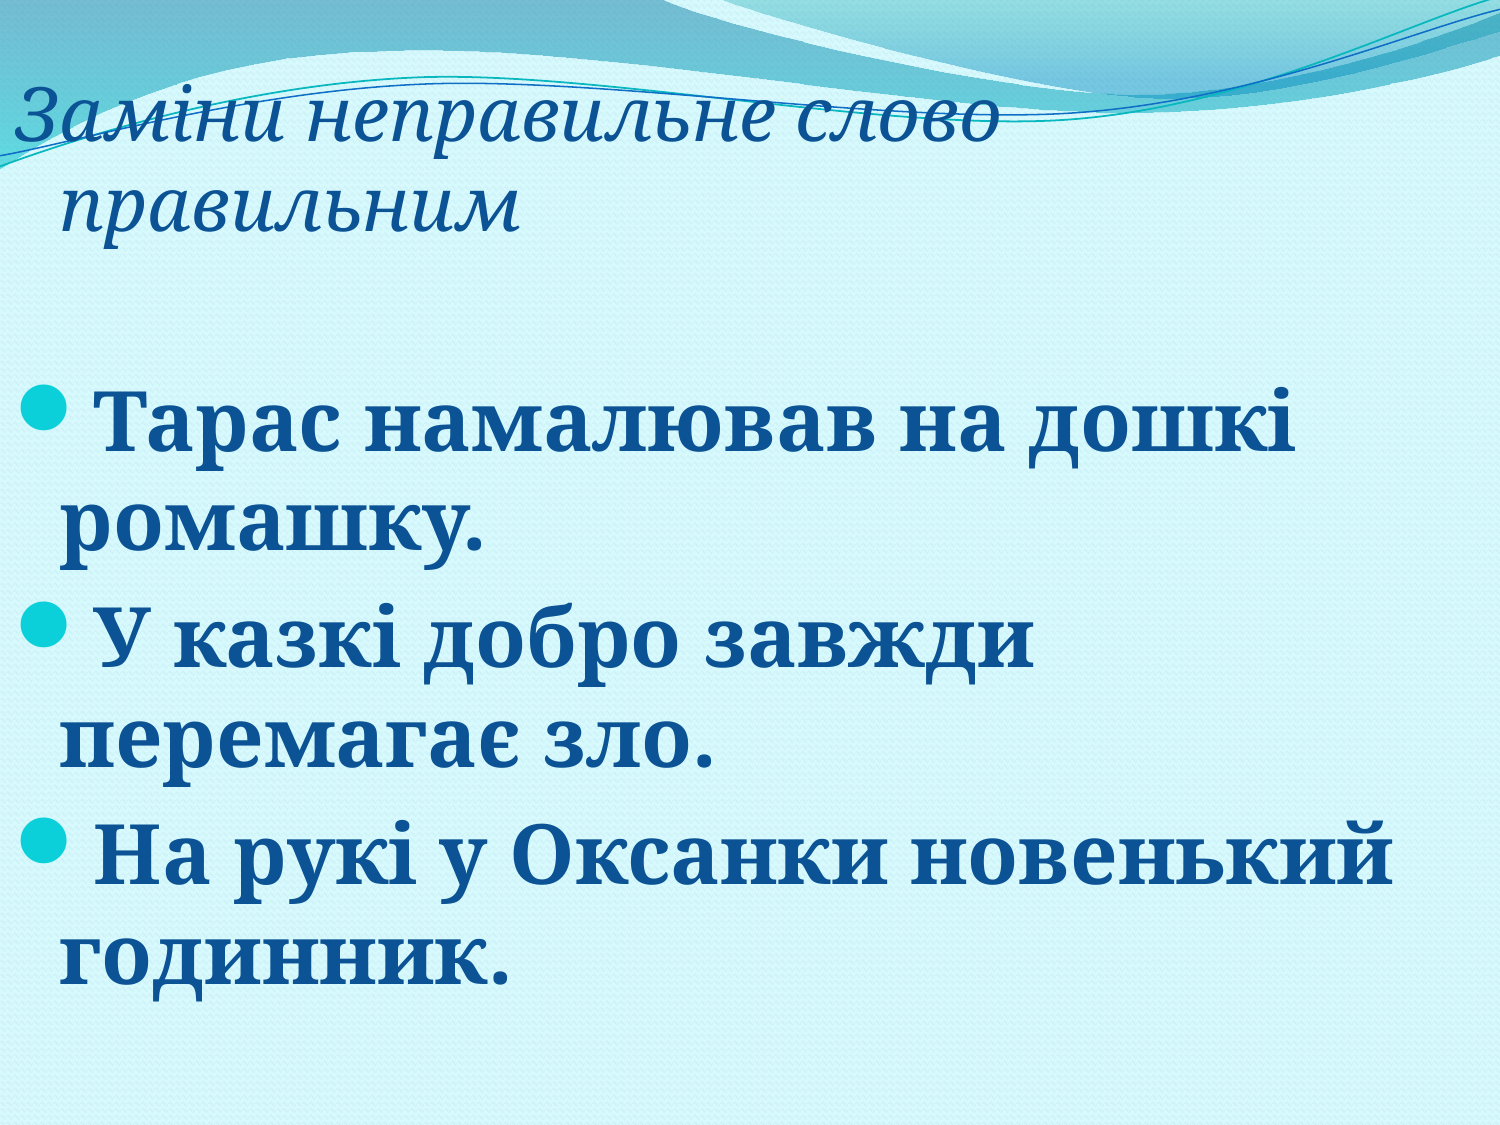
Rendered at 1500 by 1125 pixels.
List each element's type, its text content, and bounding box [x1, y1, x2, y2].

list Заміни неправильне слово правильним Тарас намалював на дошкі ромашку. У казкі добро завжди перемагає зло. На рукі у Оксанки новенький годинник. [0, 58, 1500, 1038]
